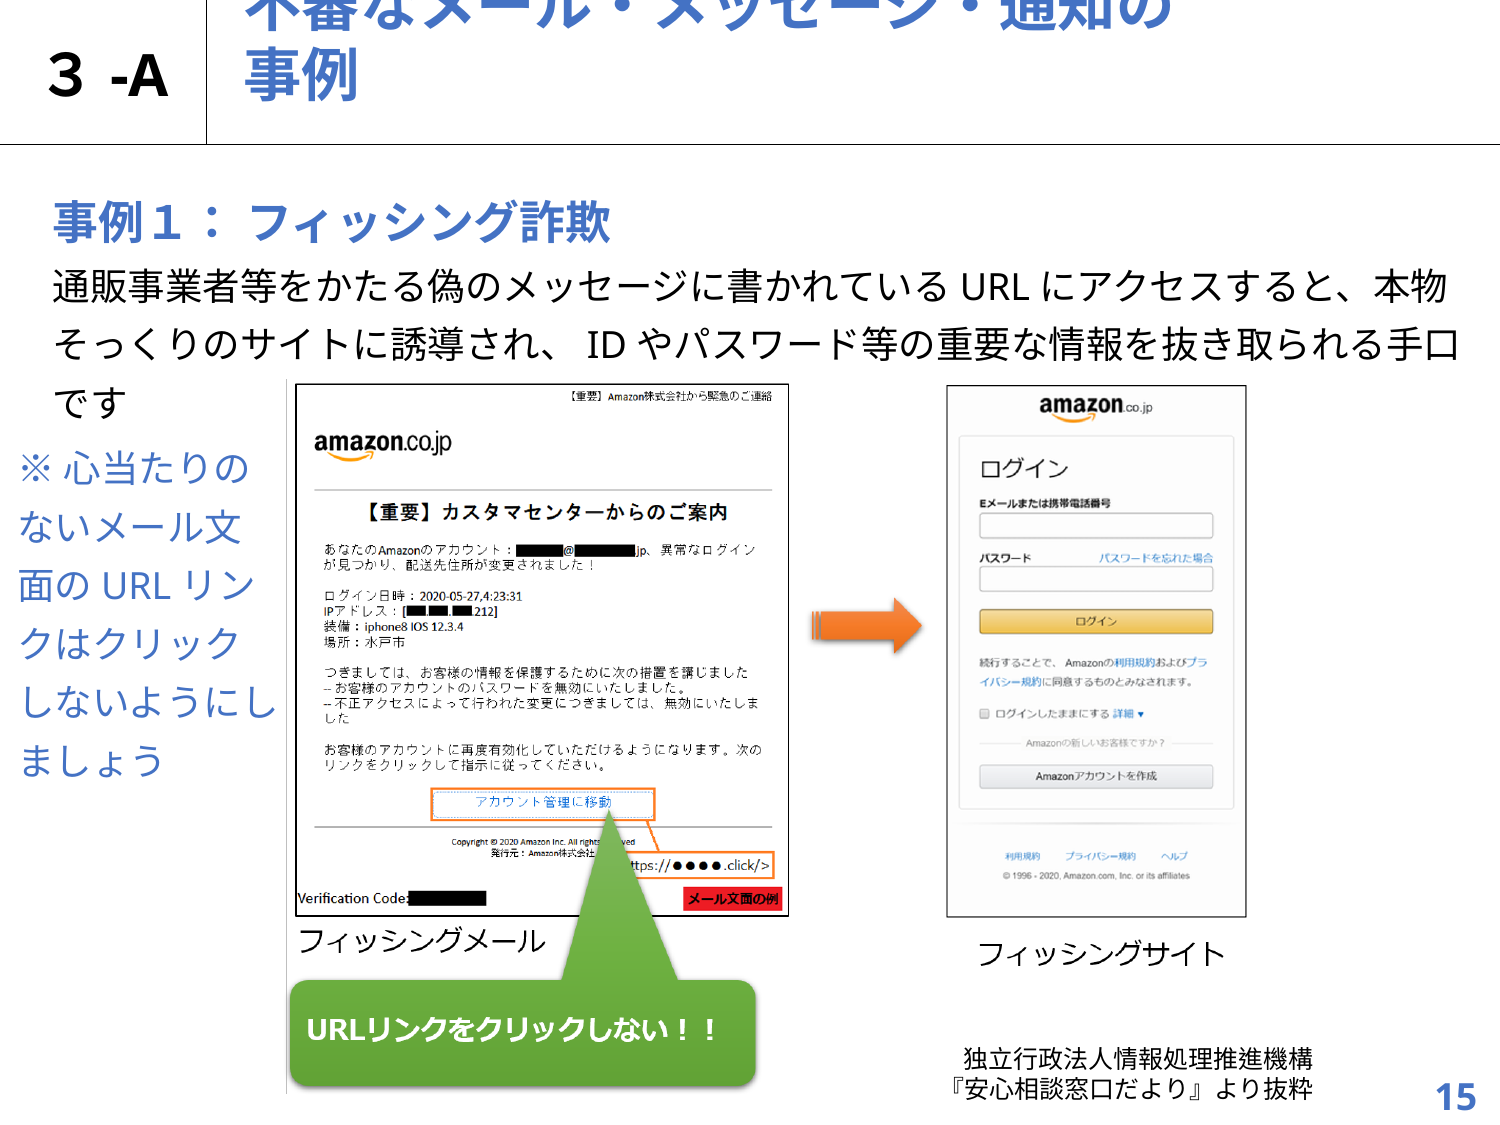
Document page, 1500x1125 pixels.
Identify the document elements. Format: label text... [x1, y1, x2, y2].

text_box ３-A [0, 0, 207, 147]
text_box ※心当たりのないメール文面のURLリンクはクリックしないようにしましょう [2, 424, 278, 730]
text_box 15 [1411, 1065, 1500, 1125]
text_box 事例１： フィッシング詐欺 [37, 170, 1344, 243]
picture [278, 379, 1260, 1095]
title 不審なメール・メッセージ・通知の事例 [228, 0, 1234, 116]
text_box 独立行政法人情報処理推進機構 『安心相談窓口だより』より抜粋 [560, 1036, 1329, 1112]
text_box 通販事業者等をかたる偽のメッセージに書かれているURLにアクセスすると、本物そっくりのサイトに誘導され、IDやパスワード等の重要な情報を抜き取られる手口です [37, 242, 1500, 433]
